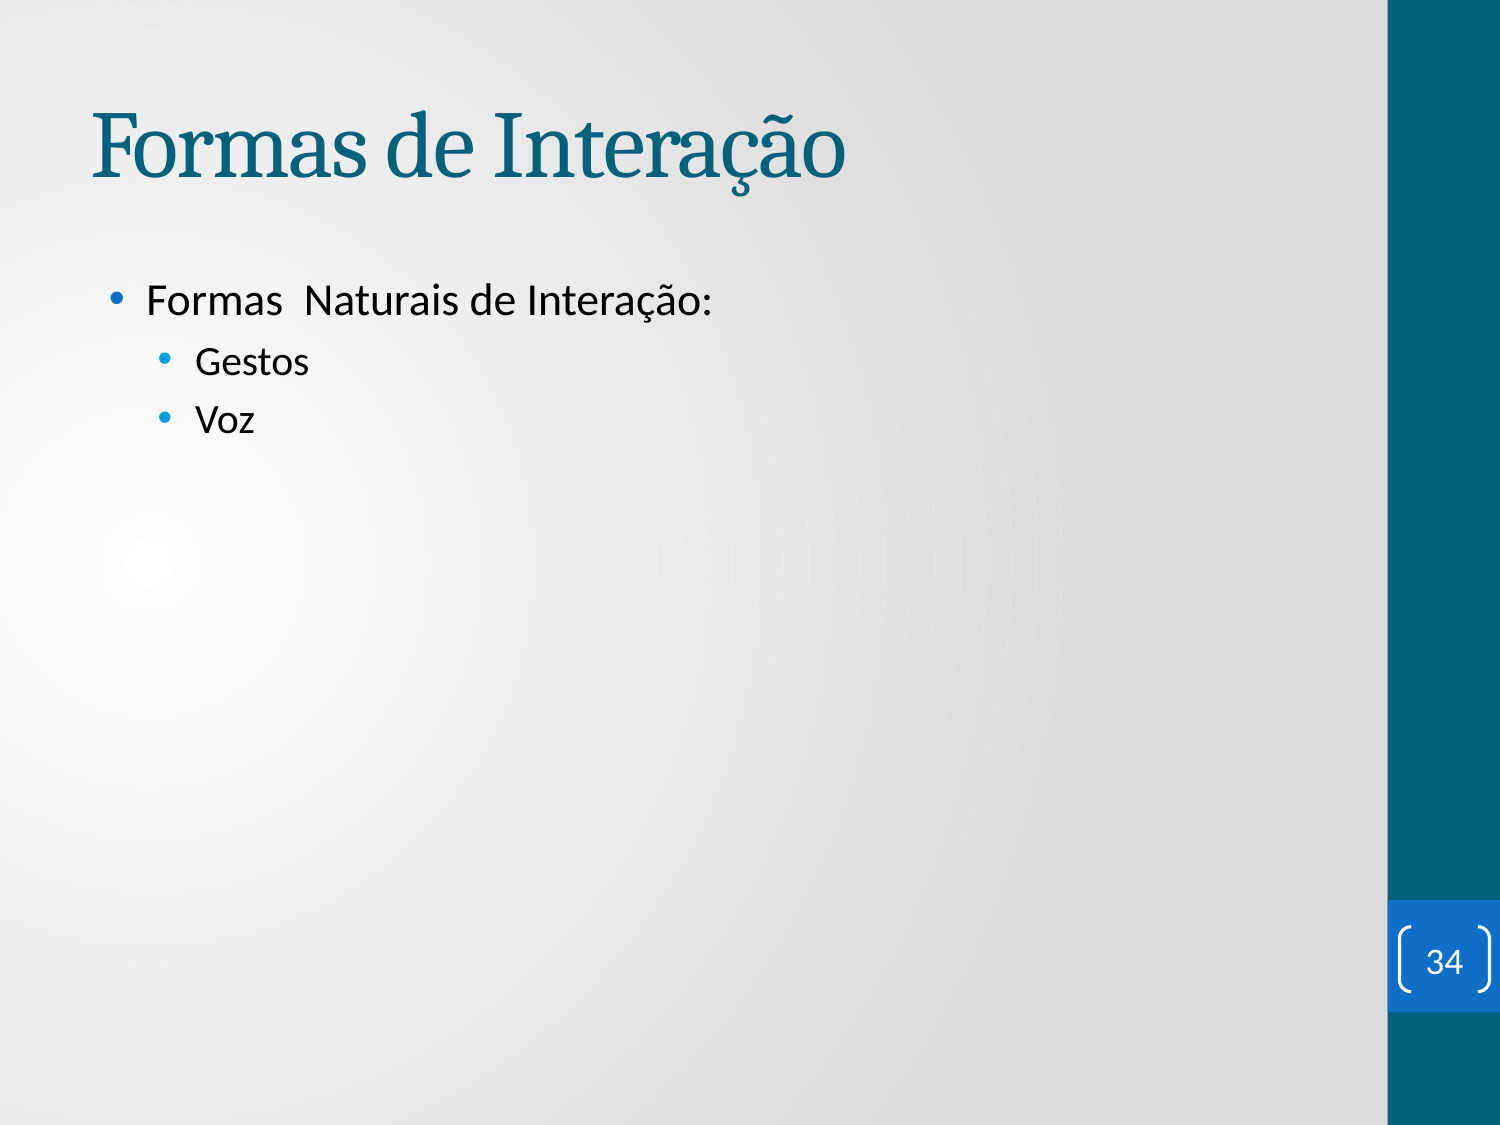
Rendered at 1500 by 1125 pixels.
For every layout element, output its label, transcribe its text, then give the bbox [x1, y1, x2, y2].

slide_number 34 [1397, 925, 1492, 994]
title Formas de Interação [75, 45, 1325, 233]
list Formas Naturais de Interação: Gestos Voz [75, 262, 1325, 1050]
